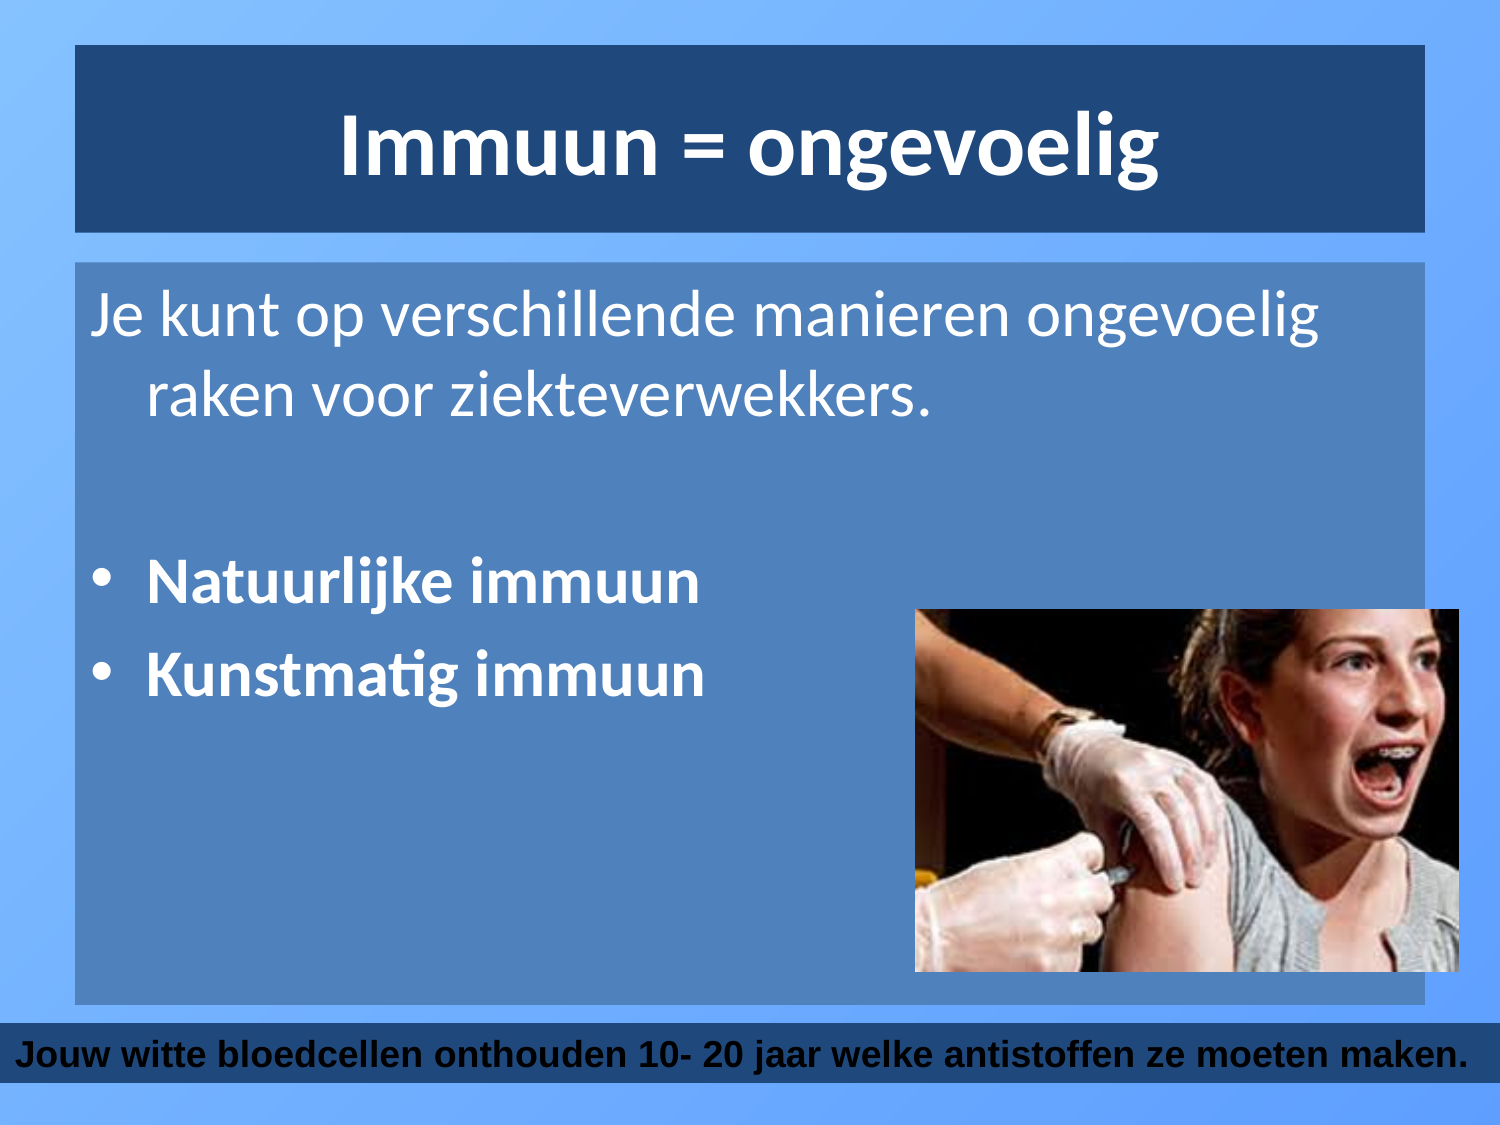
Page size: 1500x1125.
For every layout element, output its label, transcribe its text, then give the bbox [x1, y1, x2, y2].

list Je kunt op verschillende manieren ongevoelig raken voor ziekteverwekkers. Natuurlijke immuun Kunstmatig immuun [74, 262, 1426, 1006]
text_box Jouw witte bloedcellen onthouden 10- 20 jaar welke antistoffen ze moeten maken. [0, 1023, 1500, 1083]
picture [915, 609, 1460, 972]
title Immuun = ongevoelig [74, 44, 1426, 233]
